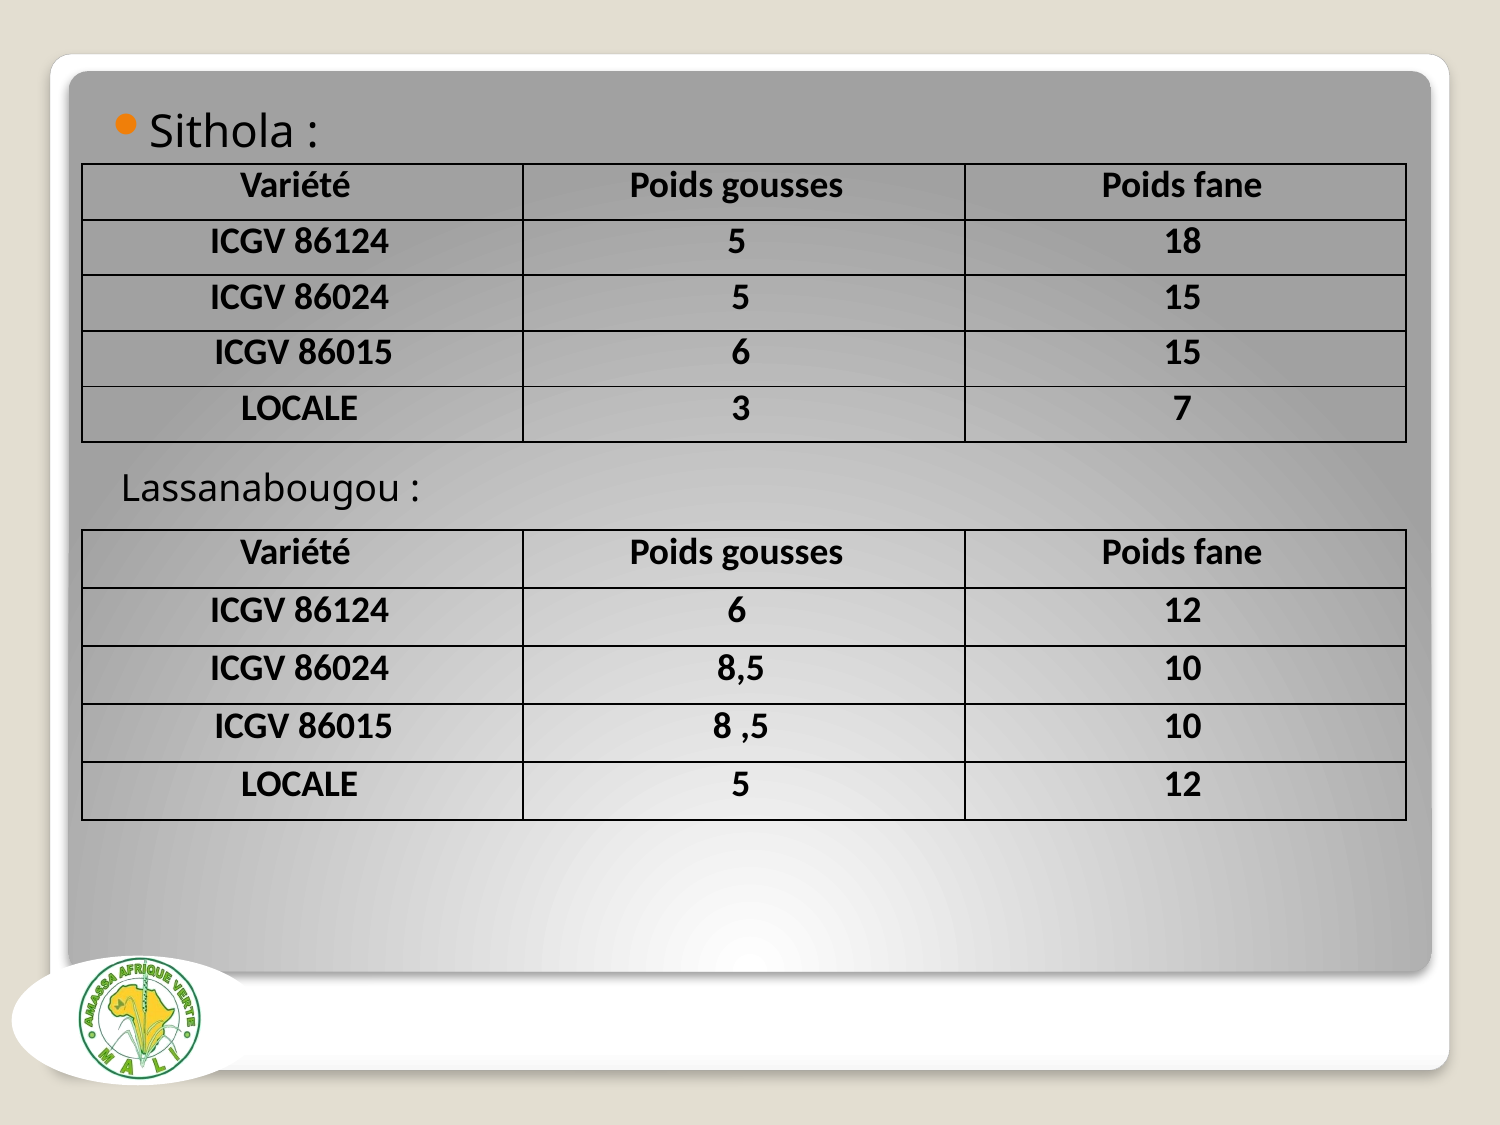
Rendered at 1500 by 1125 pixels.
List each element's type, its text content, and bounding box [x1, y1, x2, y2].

table_cell 18 [966, 221, 1405, 274]
table_header Poids gousses [524, 165, 964, 219]
table_cell 5 [524, 763, 964, 819]
table_header Poids fane [966, 531, 1405, 587]
table_cell 5 [524, 276, 964, 330]
table_cell 15 [966, 332, 1405, 386]
table_cell ICGV 86015 [83, 332, 522, 386]
table_cell 12 [966, 763, 1405, 819]
table_cell ICGV 86024 [83, 647, 522, 703]
table_header Variété [83, 531, 522, 587]
table_header Variété [83, 165, 522, 219]
table_header Poids gousses [524, 531, 964, 587]
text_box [11, 948, 265, 1091]
table_cell ICGV 86124 [83, 221, 522, 274]
table_cell 12 [966, 589, 1405, 645]
table_header Poids fane [966, 165, 1405, 219]
table_cell 8 ,5 [524, 705, 964, 761]
table_cell 7 [966, 387, 1405, 441]
table_cell 5 [524, 221, 964, 274]
table_cell 6 [524, 332, 964, 386]
list Sithola : [82, 86, 1425, 164]
table_cell 6 [524, 589, 964, 645]
table_cell LOCALE [83, 387, 522, 441]
table_cell 10 [966, 647, 1405, 703]
table_cell 15 [966, 276, 1405, 330]
table_cell 3 [524, 387, 964, 441]
table_cell ICGV 86124 [83, 589, 522, 645]
table_cell LOCALE [83, 763, 522, 819]
table_cell ICGV 86015 [83, 705, 522, 761]
table_cell 8,5 [524, 647, 964, 703]
table_cell ICGV 86024 [83, 276, 522, 330]
text_box Lassanabougou : [105, 456, 436, 517]
table_cell 10 [966, 705, 1405, 761]
